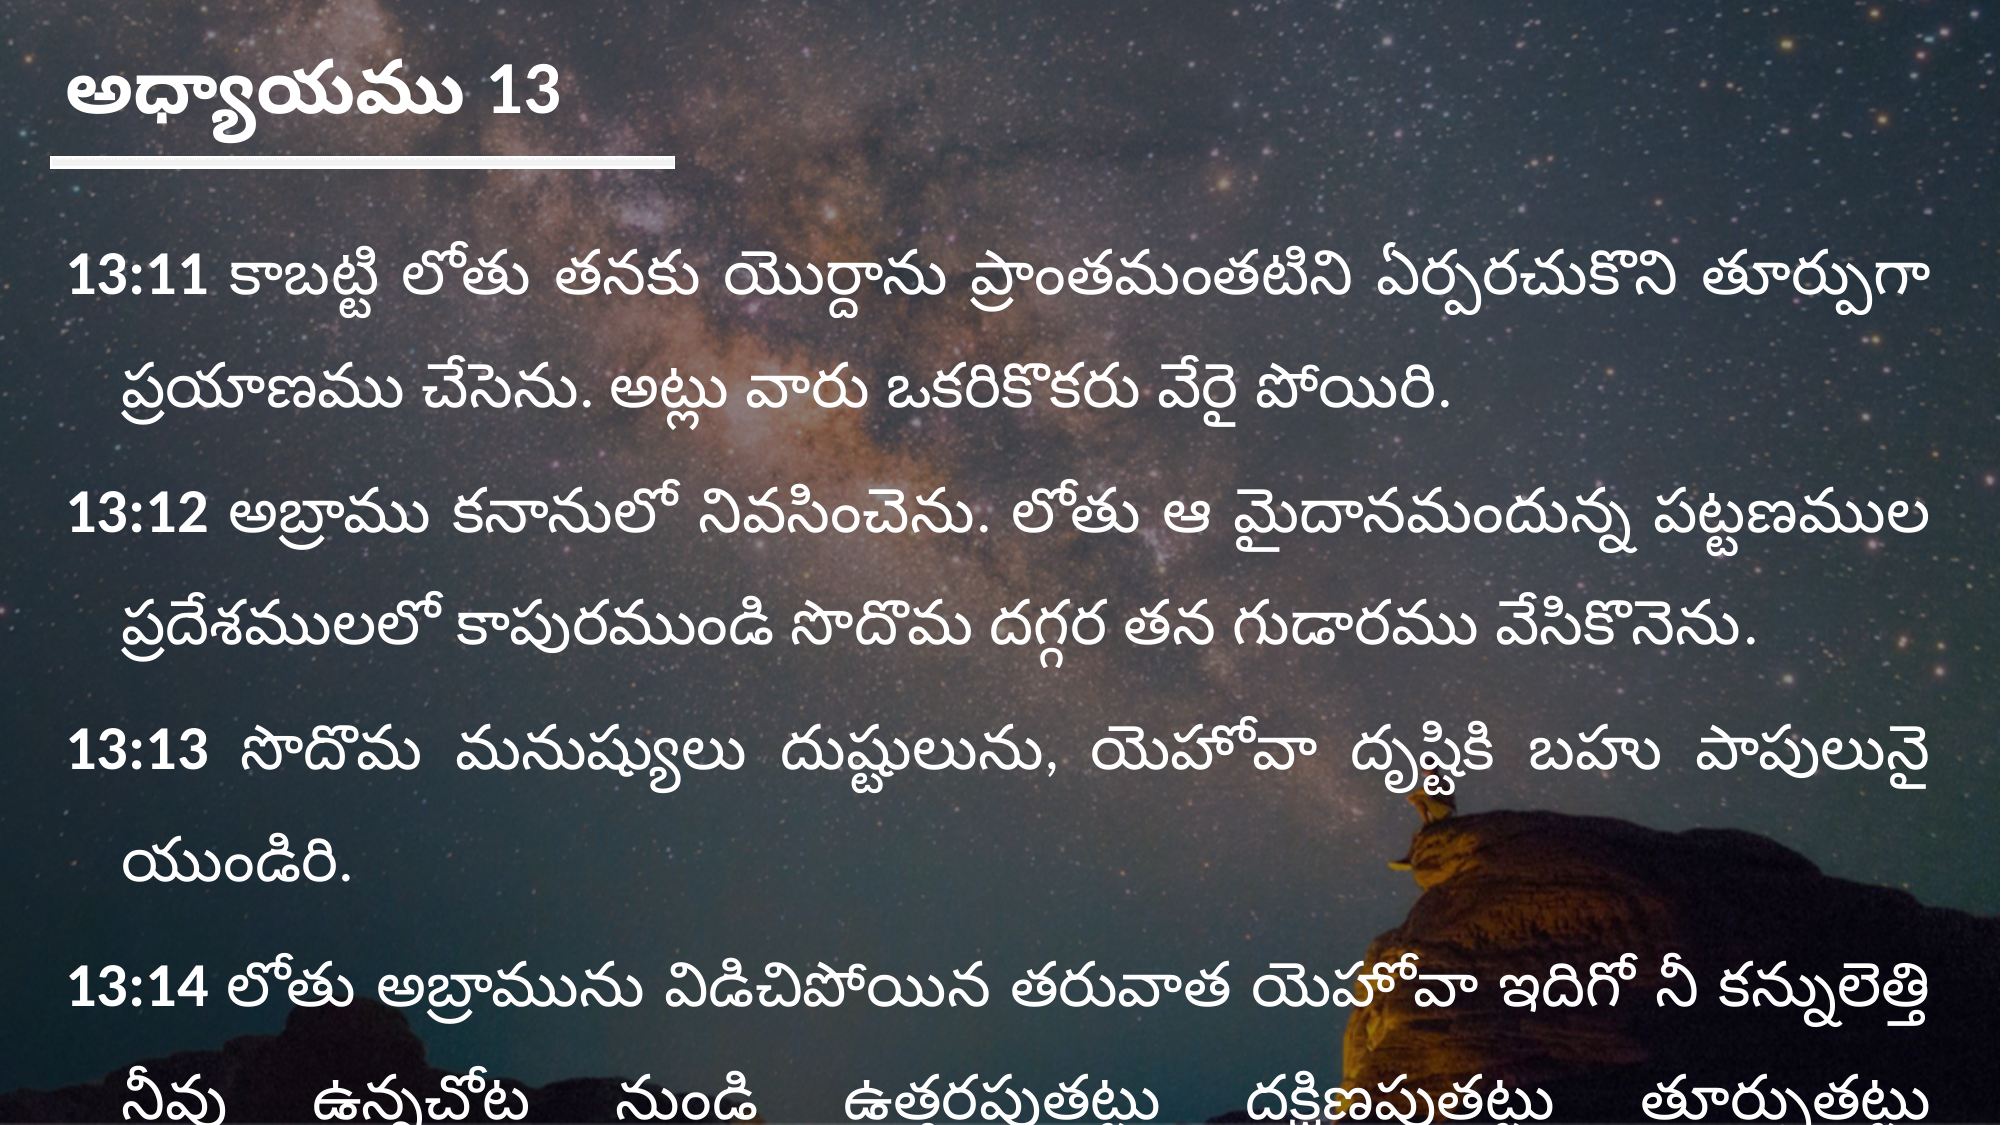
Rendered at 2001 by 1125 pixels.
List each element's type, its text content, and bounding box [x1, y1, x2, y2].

list 13:11 కాబట్టి లోతు తనకు యొర్దాను ప్రాంతమంతటిని ఏర్పరచుకొని తూర్పుగా ప్రయాణము చేసెను. అట్లు వారు ఒకరికొకరు వేరై పోయిరి. 13:12 అబ్రాము కనానులో నివసించెను. లోతు ఆ మైదానమందున్న పట్టణముల ప్రదేశములలో కాపురముండి సొదొమ దగ్గర తన గుడారము వేసికొనెను. 13:13 సొదొమ మనుష్యులు దుష్టులును, యెహోవా దృష్టికి బహు పాపులునై యుండిరి. 13:14 లోతు అబ్రామును విడిచిపోయిన తరువాత యెహోవా ఇదిగో నీ కన్నులెత్తి నీవు ఉన్నచోట నుండి ఉత్తరపుతట్టు దక్షిణపుతట్టు తూర్పుతట్టు పడమరతట్టును చూడుము; [50, 187, 1946, 1063]
picture [0, 0, 2000, 1125]
title అధ్యాయము 13 [50, 0, 1925, 167]
